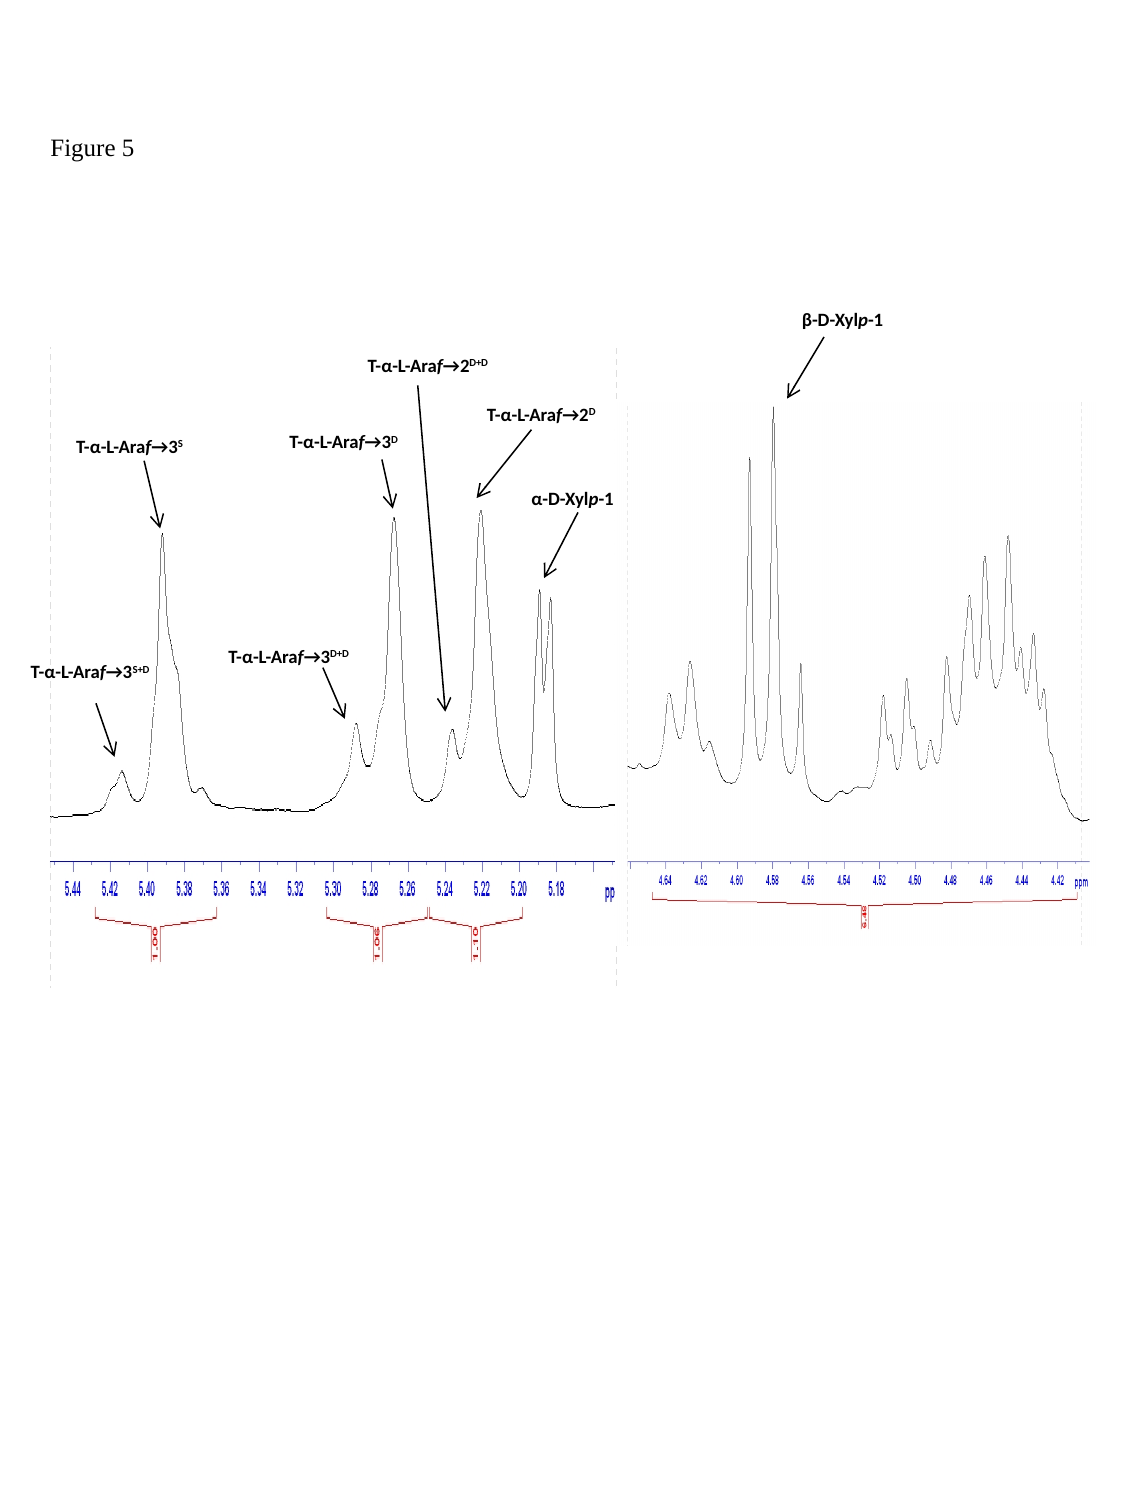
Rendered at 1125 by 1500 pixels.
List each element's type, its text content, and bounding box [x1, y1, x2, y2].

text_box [15, 299, 1096, 988]
text_box Figure 5 [35, 124, 255, 169]
